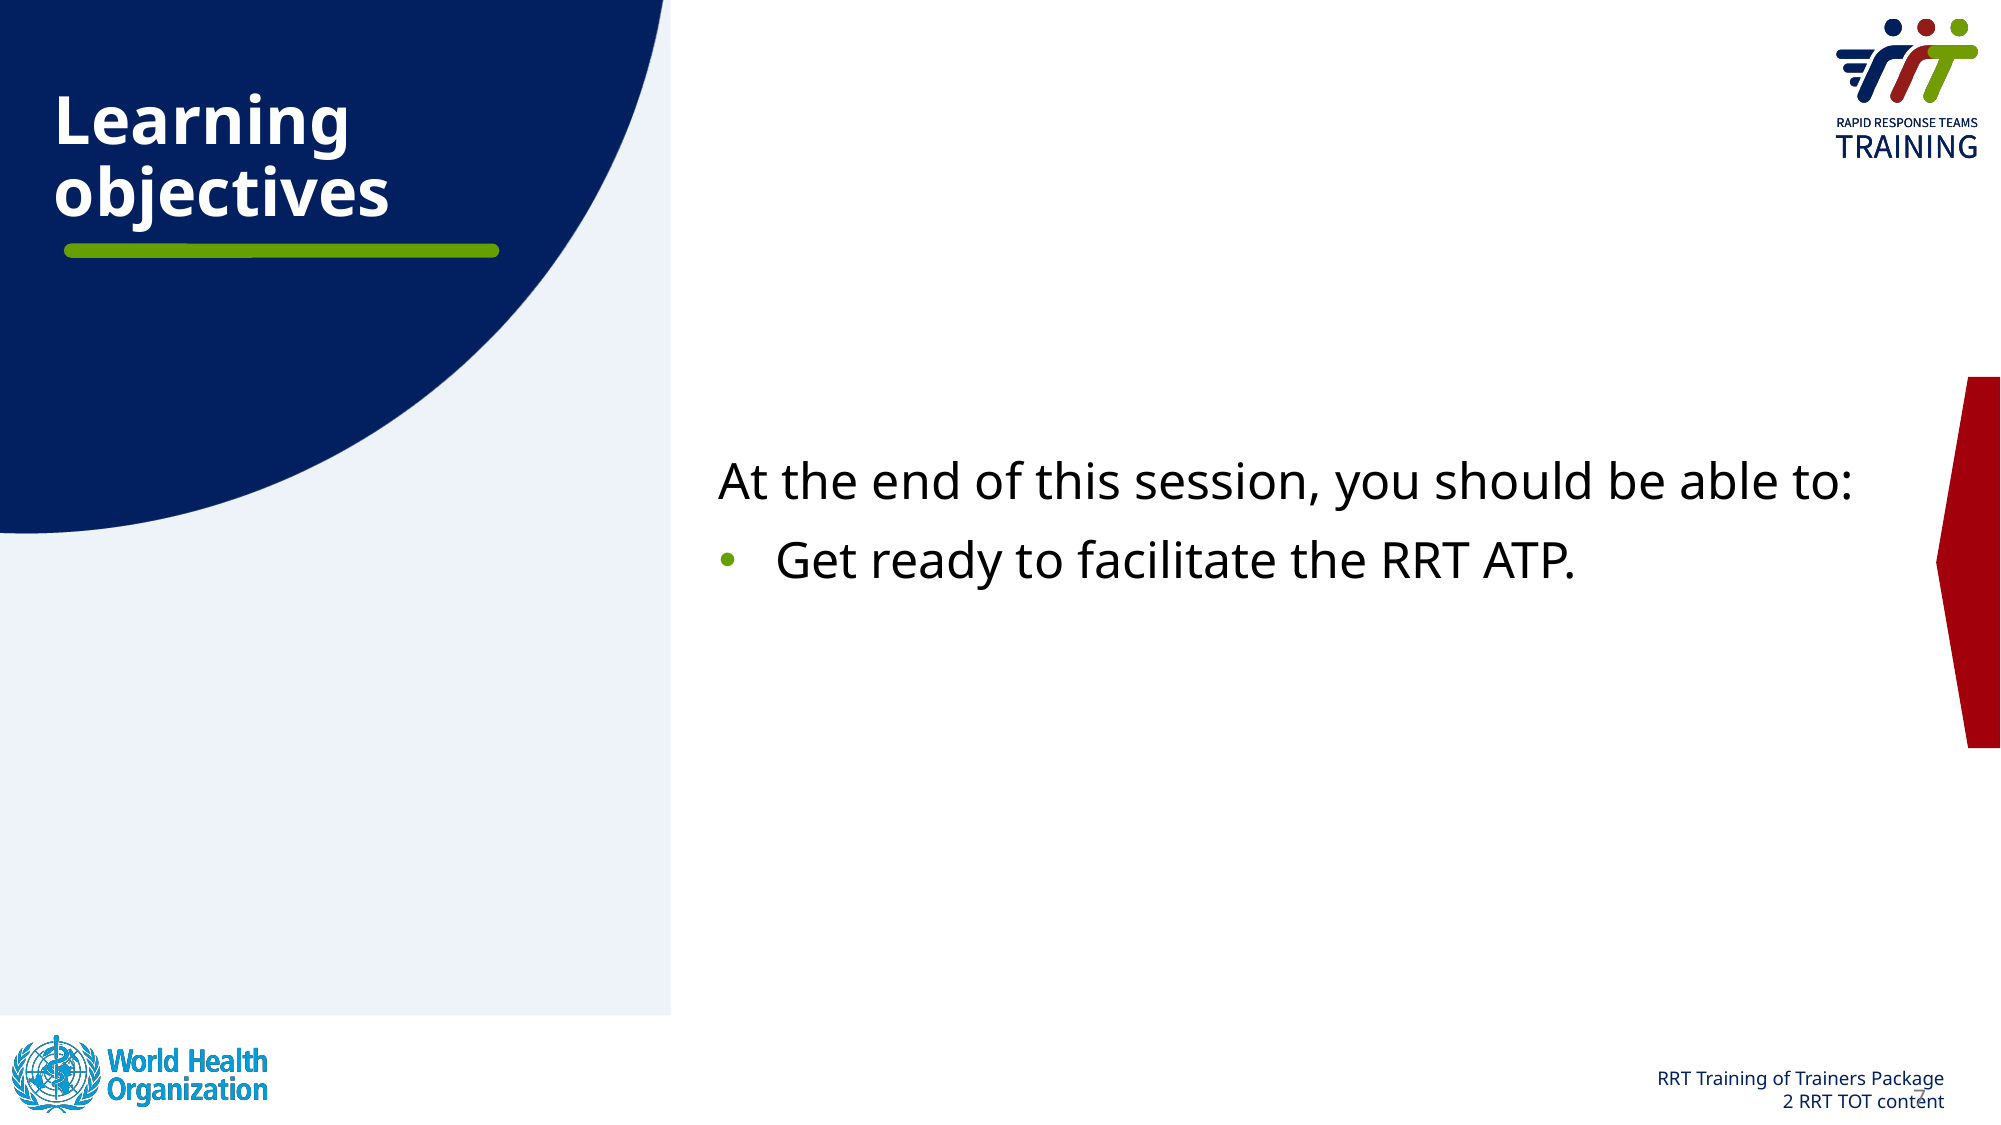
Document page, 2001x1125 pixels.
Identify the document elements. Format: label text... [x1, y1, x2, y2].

picture [12, 1083, 48, 1113]
list At the end of this session, you should be able to: Get ready to facilitate the RRT ATP. [710, 380, 1947, 665]
picture [36, 1088, 78, 1105]
picture [30, 1083, 37, 1091]
picture [34, 1054, 43, 1078]
picture [40, 1062, 47, 1070]
picture [50, 1108, 62, 1113]
picture [22, 1062, 26, 1077]
picture [59, 1035, 267, 1113]
picture [71, 1053, 90, 1091]
text_box [63, 243, 500, 258]
picture [12, 1035, 54, 1068]
title Learning objectives [45, 0, 583, 318]
picture [0, 0, 670, 538]
picture [46, 1056, 54, 1062]
picture [1835, 19, 1978, 167]
picture [24, 1054, 36, 1087]
